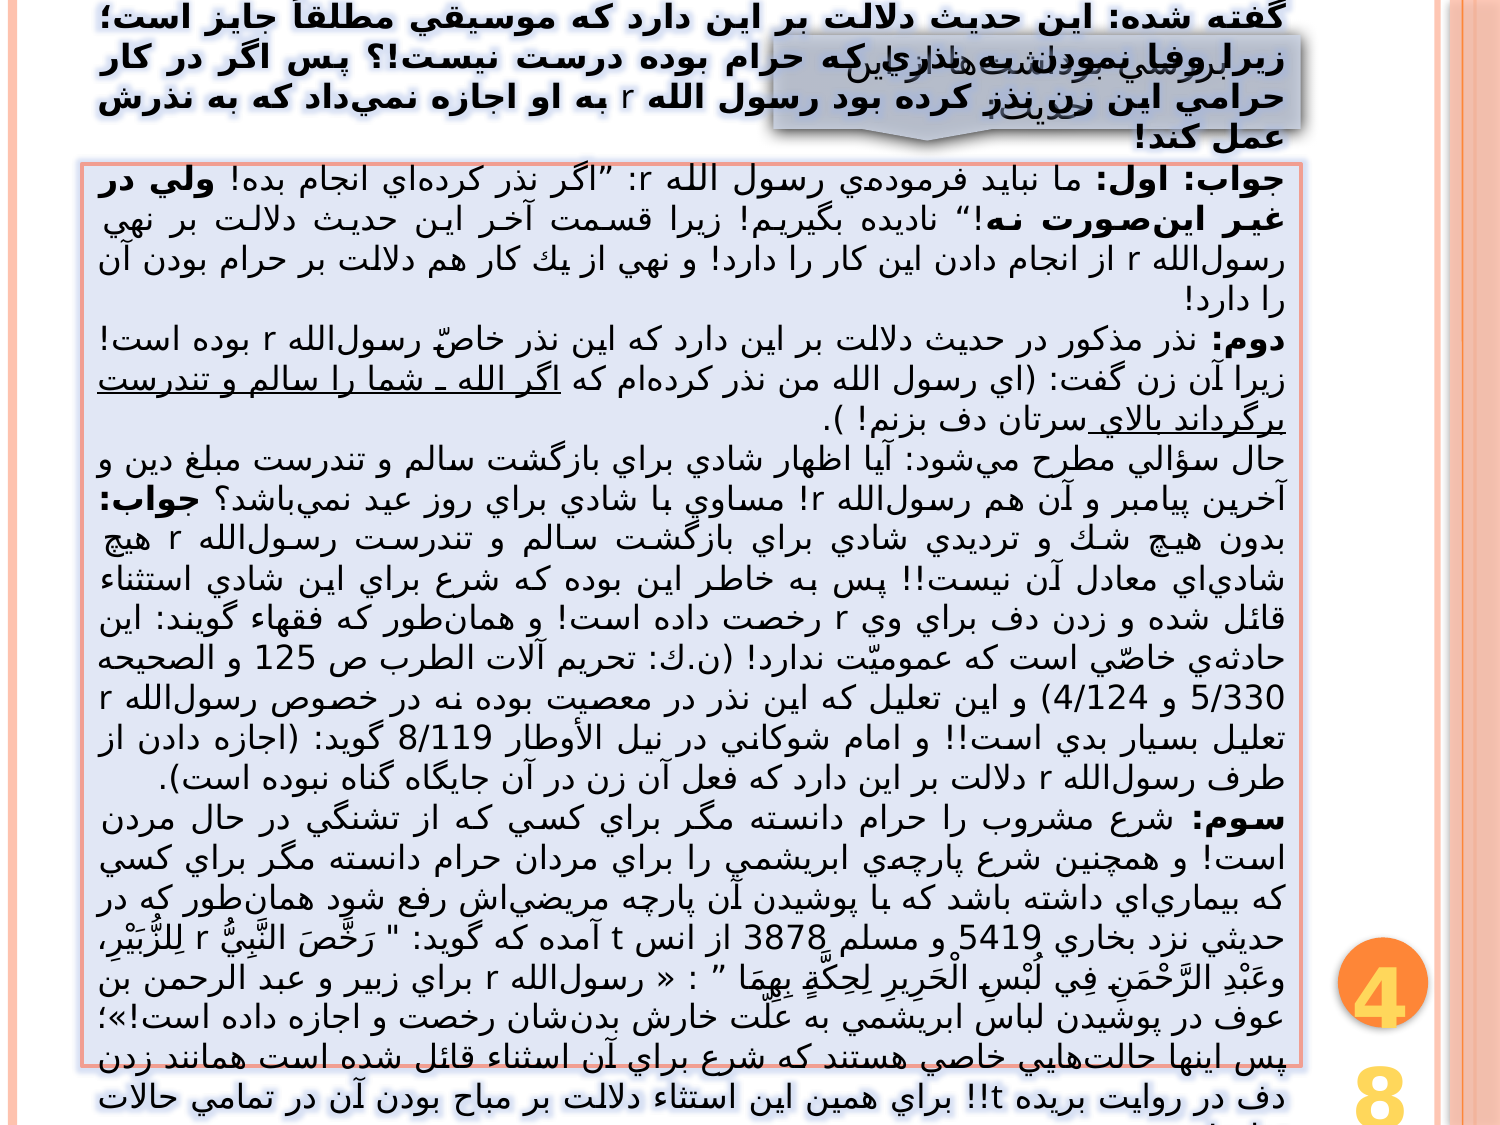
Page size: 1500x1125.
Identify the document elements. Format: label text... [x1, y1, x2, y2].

text_box 48 [1318, 937, 1444, 1125]
text_box بررسي برداشت‌ها از اين حديث: [771, 32, 1303, 143]
text_box گفته شده: اين حديث دلالت بر اين دارد كه موسيقي مطلقاً جايز است؛ زيرا وفا نمودن به نذري كه حرام بوده درست نيست!؟ پس اگر در كار حرامي اين زن نذز كرده بود رسول الله r به او اجازه نمي‌داد كه به نذرش عمل كند! جواب: اول: ما نبايد فرموده‌ي رسول الله r: ”اگر نذر كرده‌اي انجام بده! ولي در غير اين‌صورت نه!“ ناديده بگيريم! زيرا قسمت آخر اين حديث دلالت بر نهي رسول‌الله r از انجام دادن اين كار را دارد! و نهي از يك كار هم دلالت بر حرام بودن آن را دارد! دوم: نذر مذكور در حديث دلالت بر اين دارد كه اين نذر خاصّ رسول‌الله r بوده است! زيرا آن زن گفت: (اي رسول الله من نذر كرده‌ام كه اگر الله ـ شما را سالم و تندرست برگرداند بالاي ‌سرتان دف بزنم! ). حال سؤالي مطرح مي‌شود: آيا اظهار شادي براي بازگشت سالم و تندرست مبلغ دين و آخرين پيامبر و آن هم رسول‌الله r! مساوي با شادي براي روز عيد نمي‌باشد؟ جواب: بدون هيچ شك و ترديدي شادي براي بازگشت سالم و تندرست رسول‌الله r هيچ شادي‌اي معادل آن نيست!! پس به خاطر اين بوده كه شرع براي اين شادي استثناء قائل شده و زدن دف براي وي r رخصت داده است! و همان‌طور كه فقهاء گويند: اين حادثه‌ي خاصّي است كه عموميّت ندارد! (ن.ك: تحريم آلات الطرب ص 125 و الصحيحه 5/330 و 4/124) و اين تعليل كه اين نذر در معصيت بوده نه در خصوص رسول‌الله r تعليل بسيار بدي است!! و امام شوكاني در نيل الأوطار 8/119 گويد: (اجازه دادن از طرف رسول‌الله r دلالت بر اين دارد كه فعل آن زن در آن جايگاه گناه نبوده است). سوم: شرع مشروب را حرام دانسته مگر براي كسي كه از تشنگي در حال مردن است! و همچنين شرع پارچه‌ي ابريشمي را براي مردان حرام دانسته مگر براي كسي كه بيماري‌اي داشته باشد كه با پوشيدن آن پارچه مريضي‌اش رفع شود همان‌طور كه در حديثي نزد بخاري 5419 و مسلم 3878 از انس t آمده كه گويد: " رَخَّصَ النَّبِيُّ r لِلزُّبَيْرِ، وعَبْدِ الرَّحْمَنِ فِي لُبْسِ الْحَرِيرِ لِحِكَّةٍ بِهِمَا ” : « رسول‌الله r براي زبير و عبد الرحمن بن عوف در پوشيدن لباس ابريشمي به علّت خارش بدن‌شان رخصت و اجازه داده است!»؛ پس اينها حالت‌هايي خاصي هستند كه شرع براي آن اسثناء قائل شده است همانند زدن دف در روايت بريده t!! براي همين اين استثاء دلالت بر مباح بودن آن در تمامي حالات ندارد! چهارم: اينكه اگر دف زدن به طور مطلق درست بود نيازي نبود كه اين زن از رسول الله r اجازه بگيرد! [80, 162, 1303, 1068]
